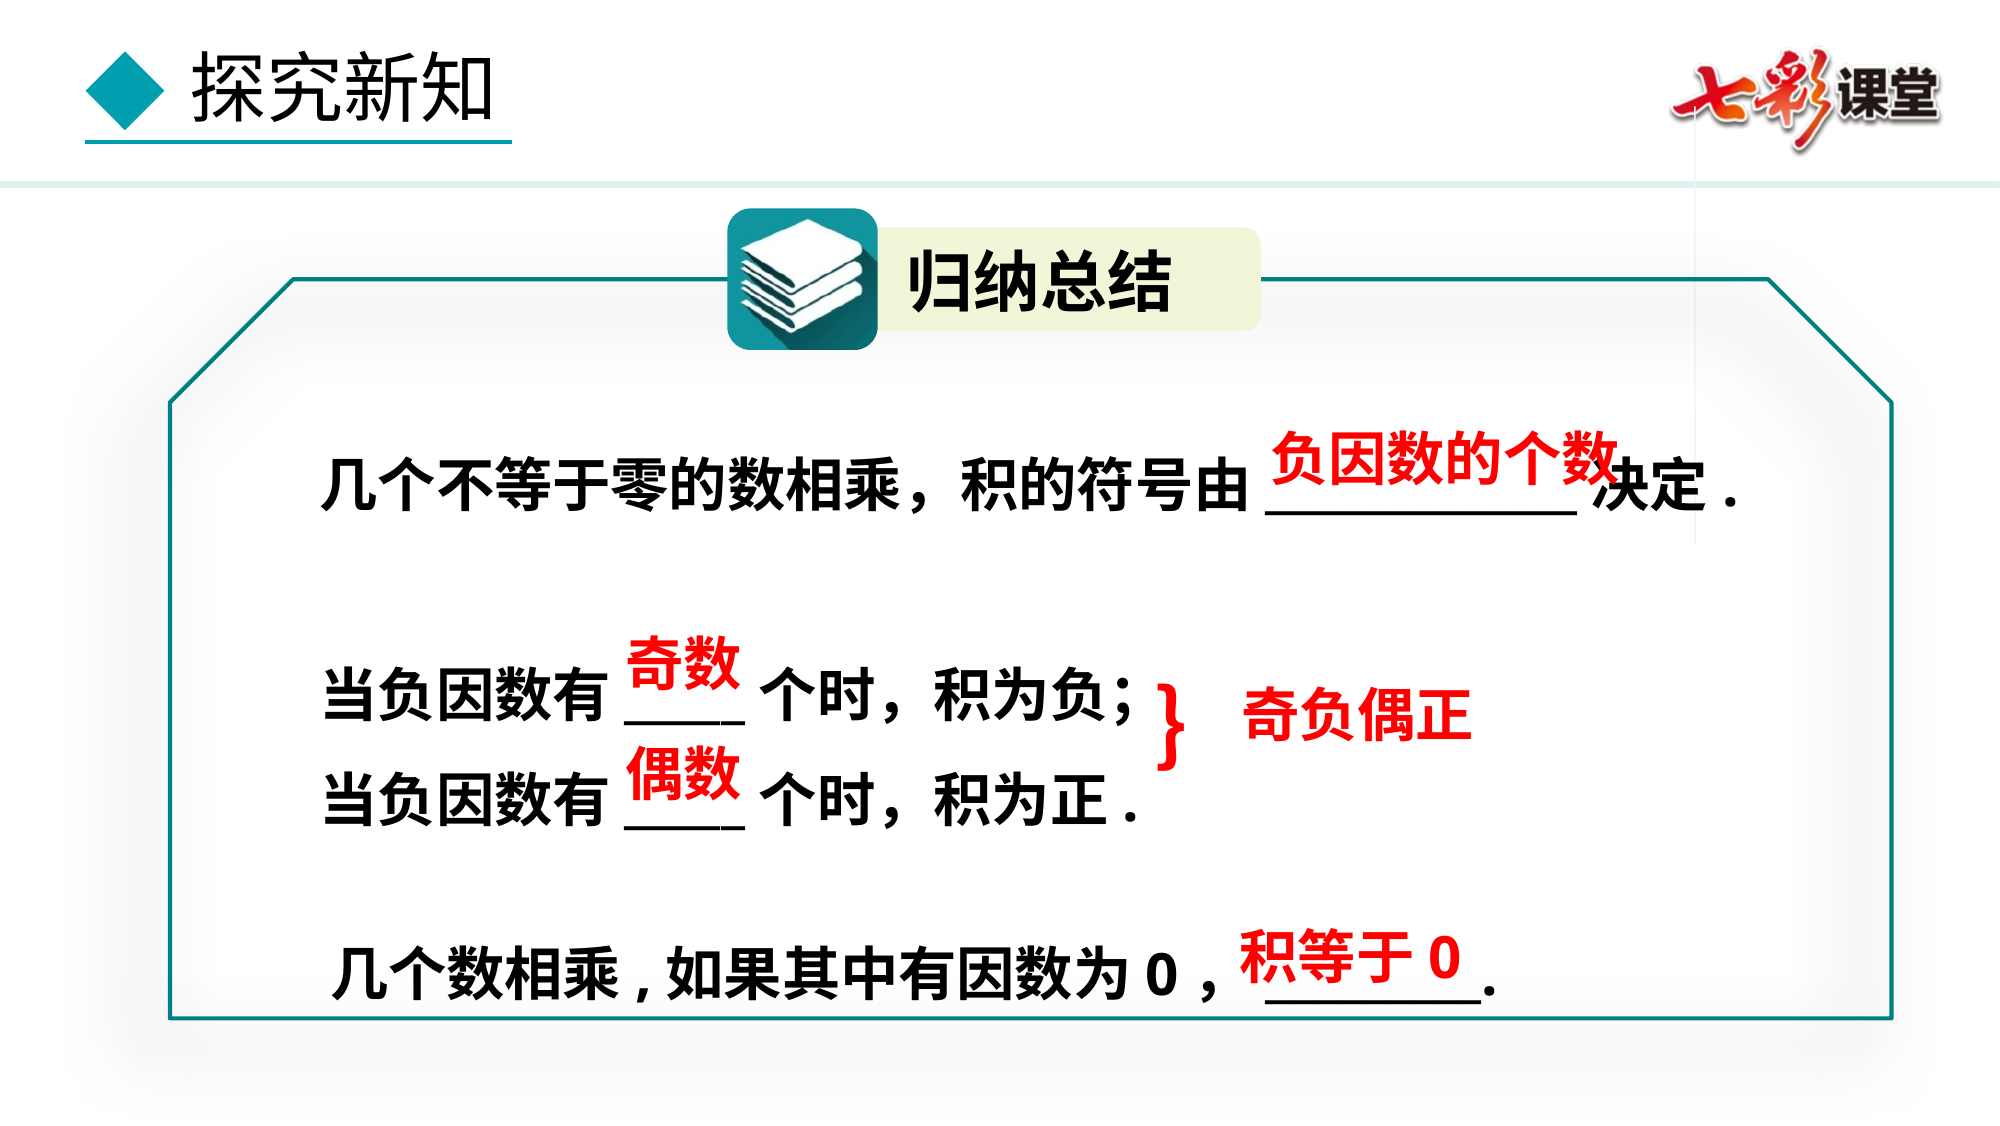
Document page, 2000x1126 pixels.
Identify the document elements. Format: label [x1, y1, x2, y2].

picture [1666, 42, 1948, 157]
text_box [169, 208, 1892, 1019]
